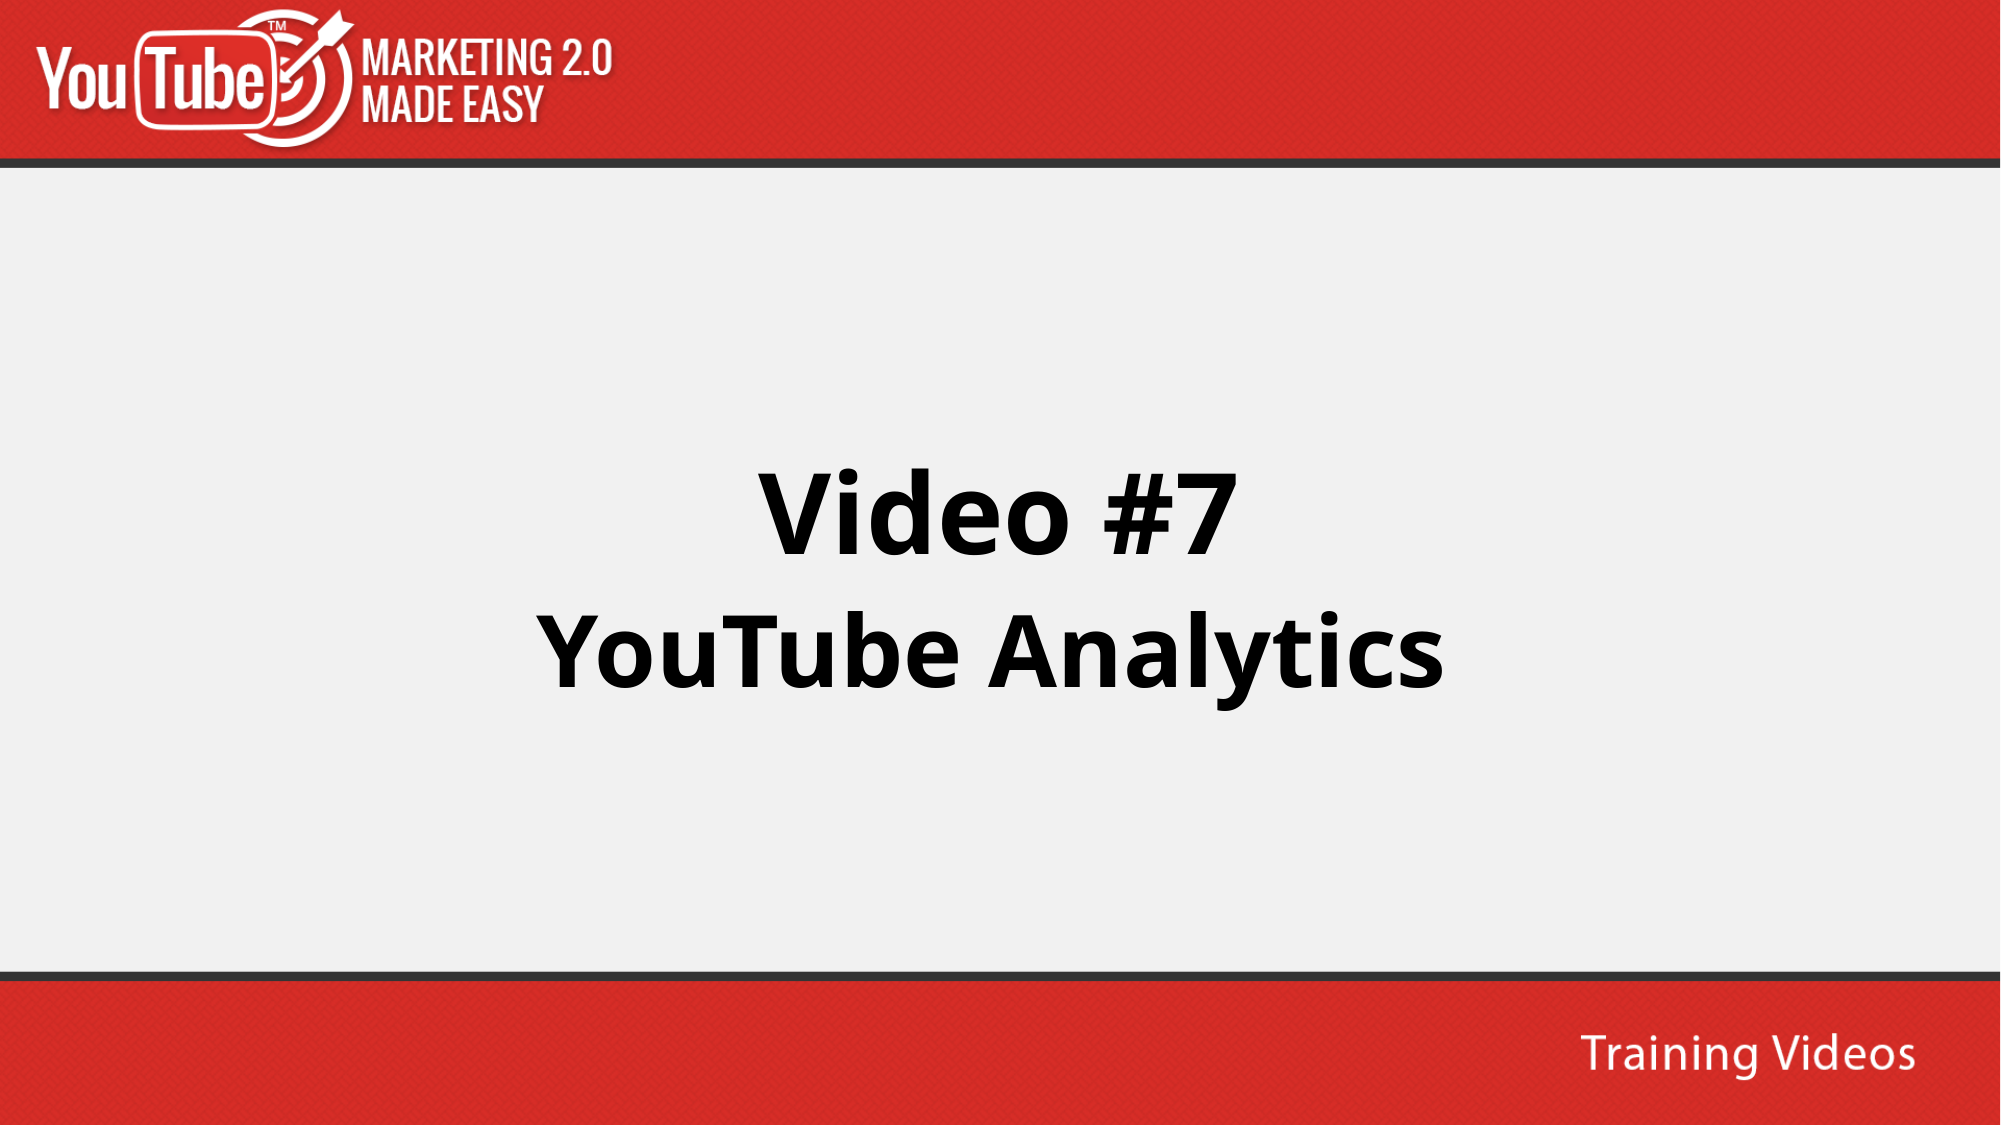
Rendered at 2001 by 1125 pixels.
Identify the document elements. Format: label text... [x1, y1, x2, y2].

text_box Video #7 [619, 367, 1379, 585]
text_box YouTube Analytics [307, 561, 1677, 715]
picture [0, 0, 2001, 1125]
